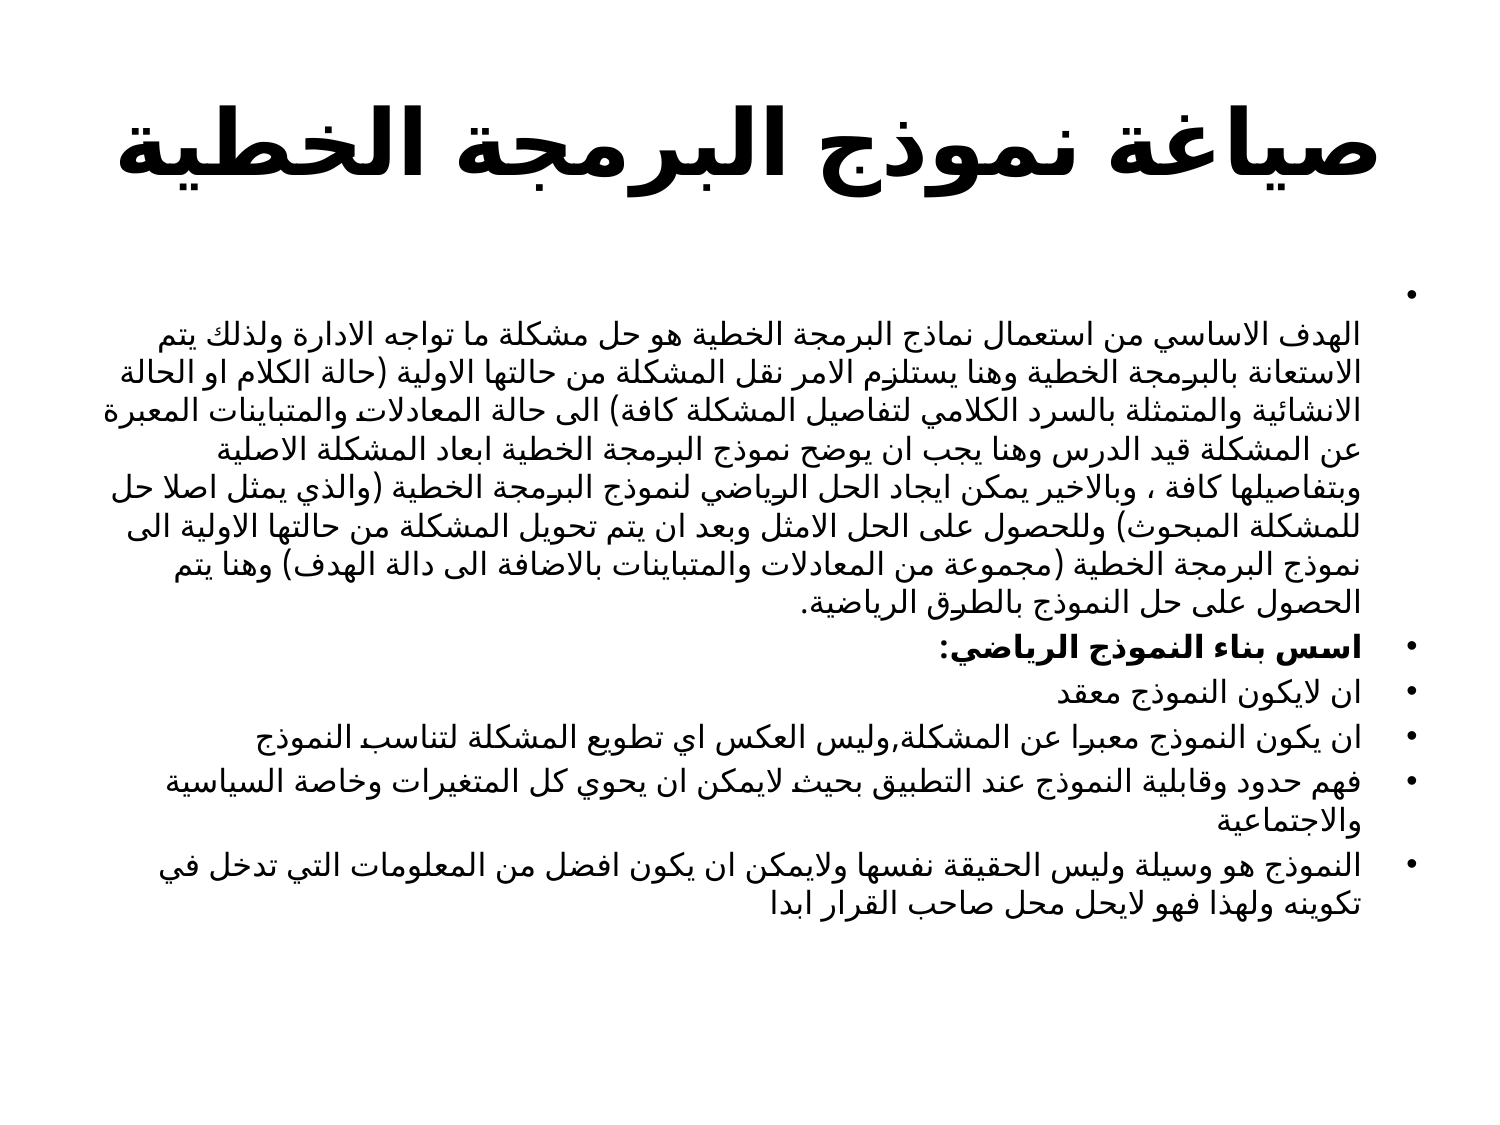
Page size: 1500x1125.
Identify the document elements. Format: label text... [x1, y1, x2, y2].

list الهدف الاساسي من استعمال نماذج البرمجة الخطية هو حل مشكلة ما تواجه الادارة ولذلك يتم الاستعانة بالبرمجة الخطية وهنا يستلزم الامر نقل المشكلة من حالتها الاولية (حالة الكلام او الحالة الانشائية والمتمثلة بالسرد الكلامي لتفاصيل المشكلة كافة) الى حالة المعادلات والمتباينات المعبرة عن المشكلة قيد الدرس وهنا يجب ان يوضح نموذج البرمجة الخطية ابعاد المشكلة الاصلية وبتفاصيلها كافة ، وبالاخير يمكن ايجاد الحل الرياضي لنموذج البرمجة الخطية (والذي يمثل اصلا حل للمشكلة المبحوث) وللحصول على الحل الامثل وبعد ان يتم تحويل المشكلة من حالتها الاولية الى نموذج البرمجة الخطية (مجموعة من المعادلات والمتباينات بالاضافة الى دالة الهدف) وهنا يتم الحصول على حل النموذج بالطرق الرياضية. اسس بناء النموذج الرياضي: ان لايكون النموذج معقد ان يكون النموذج معبرا عن المشكلة,وليس العكس اي تطويع المشكلة لتناسب النموذج فهم حدود وقابلية النموذج عند التطبيق بحيث لايمكن ان يحوي كل المتغيرات وخاصة السياسية والاجتماعية النموذج هو وسيلة وليس الحقيقة نفسها ولايمكن ان يكون افضل من المعلومات التي تدخل في تكوينه ولهذا فهو لايحل محل صاحب القرار ابدا [76, 267, 1427, 1010]
title صياغة نموذج البرمجة الخطية [75, 45, 1425, 233]
